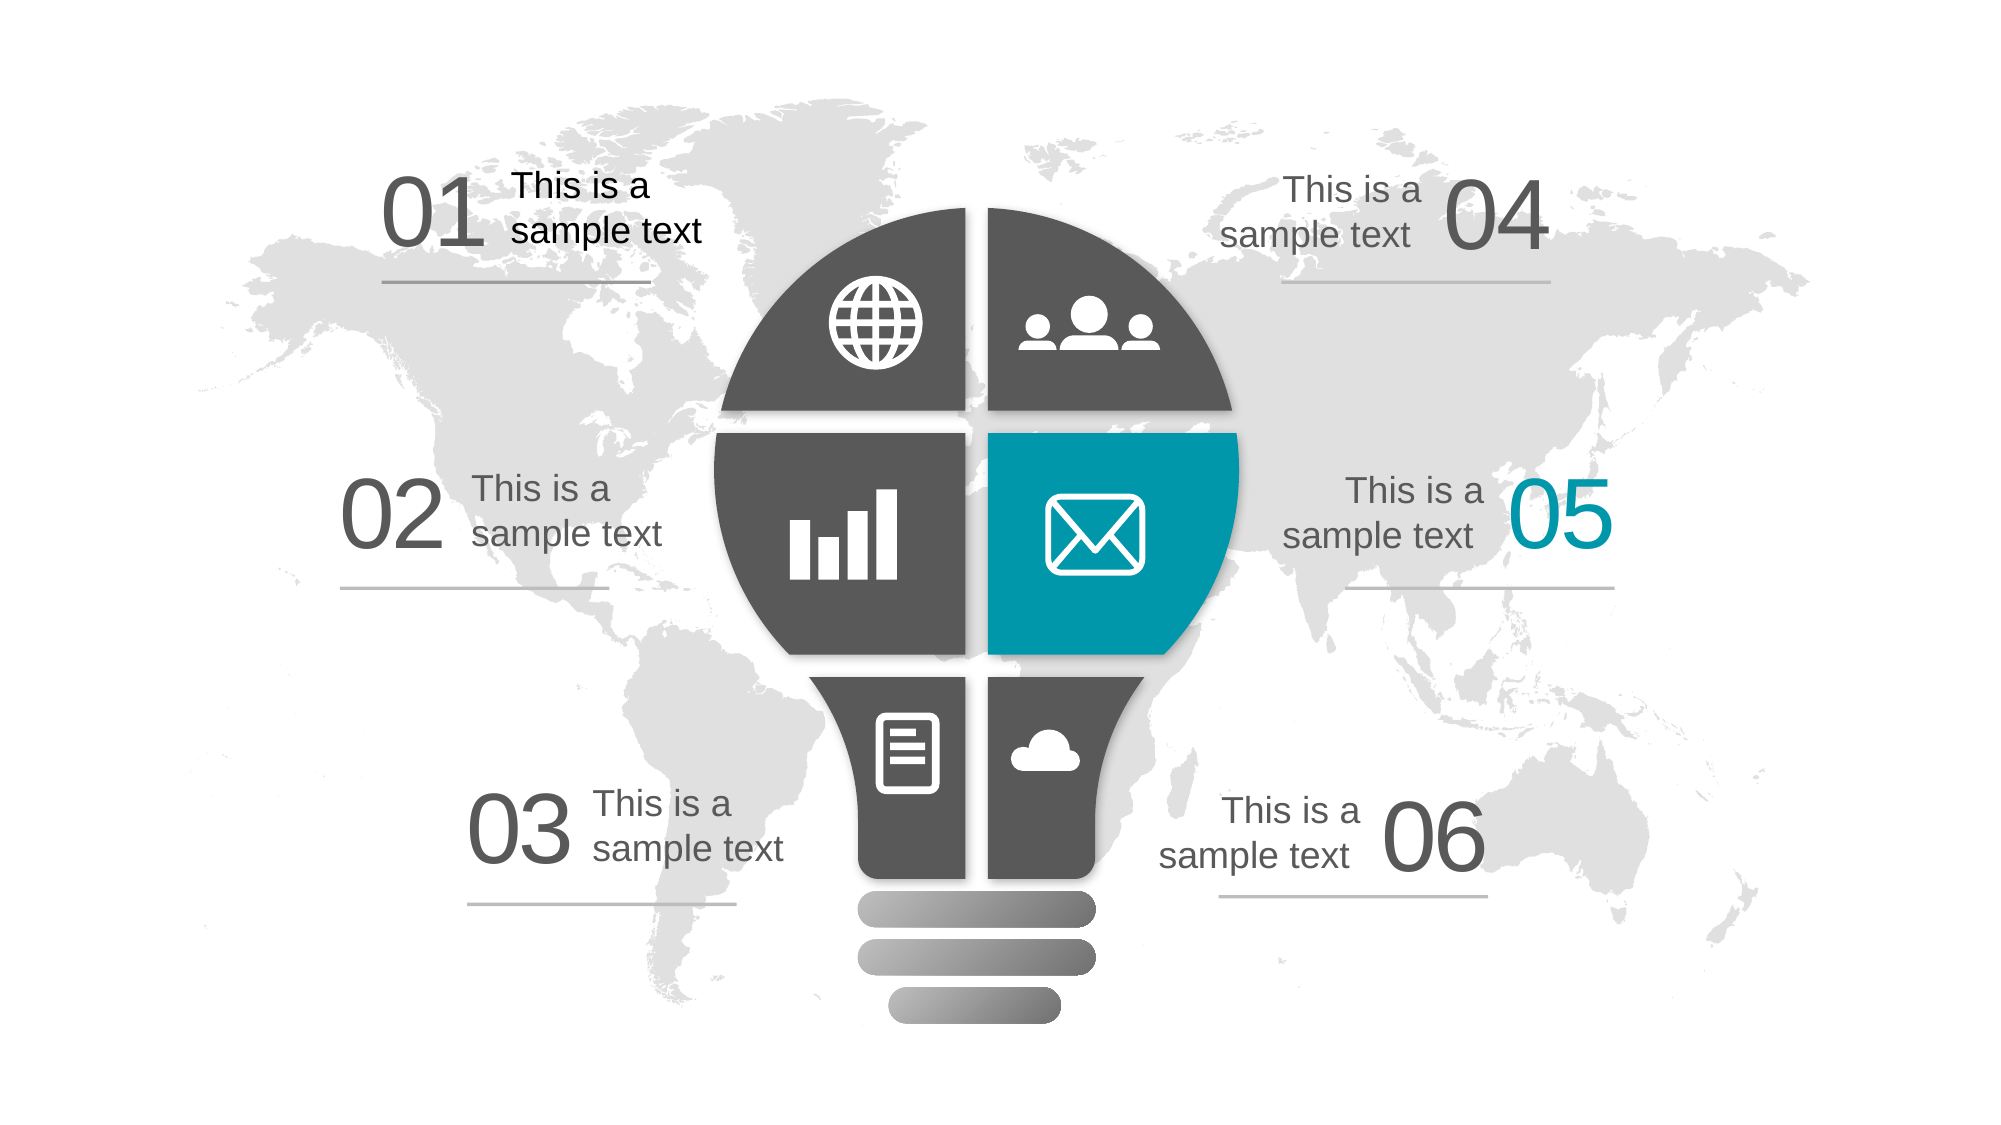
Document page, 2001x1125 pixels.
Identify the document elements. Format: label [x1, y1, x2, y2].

text_box [1018, 340, 1057, 350]
text_box [655, 885, 729, 902]
text_box [789, 520, 811, 580]
text_box [888, 987, 1061, 1024]
text_box [1610, 904, 1627, 925]
text_box [1695, 789, 1711, 804]
text_box [210, 386, 221, 390]
text_box [1199, 149, 1551, 271]
text_box [1661, 718, 1671, 731]
text_box [811, 993, 821, 1000]
text_box [1059, 335, 1119, 350]
text_box [1379, 571, 1467, 586]
text_box [987, 207, 1233, 411]
text_box [890, 756, 926, 765]
text_box [515, 571, 558, 586]
text_box [1222, 560, 1240, 591]
text_box [1019, 626, 1203, 856]
text_box [1213, 124, 1238, 136]
text_box [1281, 571, 1294, 576]
text_box [1262, 448, 1615, 571]
text_box [628, 571, 654, 581]
text_box [1218, 128, 1264, 143]
text_box [1128, 314, 1153, 339]
text_box [577, 571, 599, 586]
text_box [1010, 729, 1080, 771]
text_box [1375, 128, 1417, 149]
text_box [809, 677, 966, 879]
text_box [1070, 295, 1108, 333]
text_box [1281, 280, 1551, 284]
text_box [987, 677, 1145, 879]
text_box [381, 280, 652, 284]
text_box [1653, 709, 1660, 722]
text_box [576, 104, 710, 146]
text_box [1389, 590, 1535, 741]
text_box [1547, 684, 1648, 740]
text_box [467, 902, 737, 907]
text_box [721, 207, 966, 411]
text_box [966, 219, 1810, 552]
text_box [1138, 771, 1489, 893]
text_box [284, 570, 296, 577]
text_box [226, 301, 240, 308]
text_box [237, 373, 255, 384]
text_box [974, 487, 984, 658]
text_box [875, 712, 940, 795]
text_box [381, 146, 733, 268]
text_box [1535, 698, 1550, 705]
text_box [1345, 586, 1615, 590]
text_box [987, 433, 1240, 655]
text_box [1025, 314, 1051, 339]
text_box [1295, 571, 1361, 654]
text_box [652, 579, 679, 593]
text_box [828, 275, 923, 370]
text_box [1616, 192, 1638, 201]
text_box [847, 511, 868, 580]
text_box [1489, 739, 1650, 897]
text_box [467, 763, 815, 885]
text_box [527, 590, 826, 763]
text_box [1576, 185, 1614, 202]
text_box [1752, 773, 1760, 780]
text_box [710, 974, 725, 982]
text_box [1045, 493, 1146, 576]
text_box [553, 126, 597, 146]
text_box [1173, 129, 1204, 143]
text_box [1705, 868, 1759, 948]
text_box [683, 98, 928, 316]
text_box [857, 939, 1096, 976]
text_box [1705, 760, 1715, 772]
text_box [339, 448, 693, 571]
text_box [1533, 670, 1542, 689]
text_box [634, 588, 645, 592]
text_box [242, 233, 728, 448]
text_box [295, 578, 301, 586]
text_box [1218, 895, 1489, 899]
text_box [876, 489, 897, 580]
text_box [857, 891, 1096, 928]
text_box [890, 728, 916, 737]
text_box [1024, 137, 1097, 182]
text_box [646, 907, 706, 1005]
text_box [818, 537, 839, 580]
text_box [1278, 956, 1286, 964]
text_box [1206, 136, 1216, 142]
text_box [714, 433, 966, 655]
text_box [1121, 340, 1161, 350]
text_box [890, 742, 926, 751]
text_box [339, 586, 610, 590]
text_box [1588, 205, 1606, 217]
text_box [197, 388, 208, 392]
